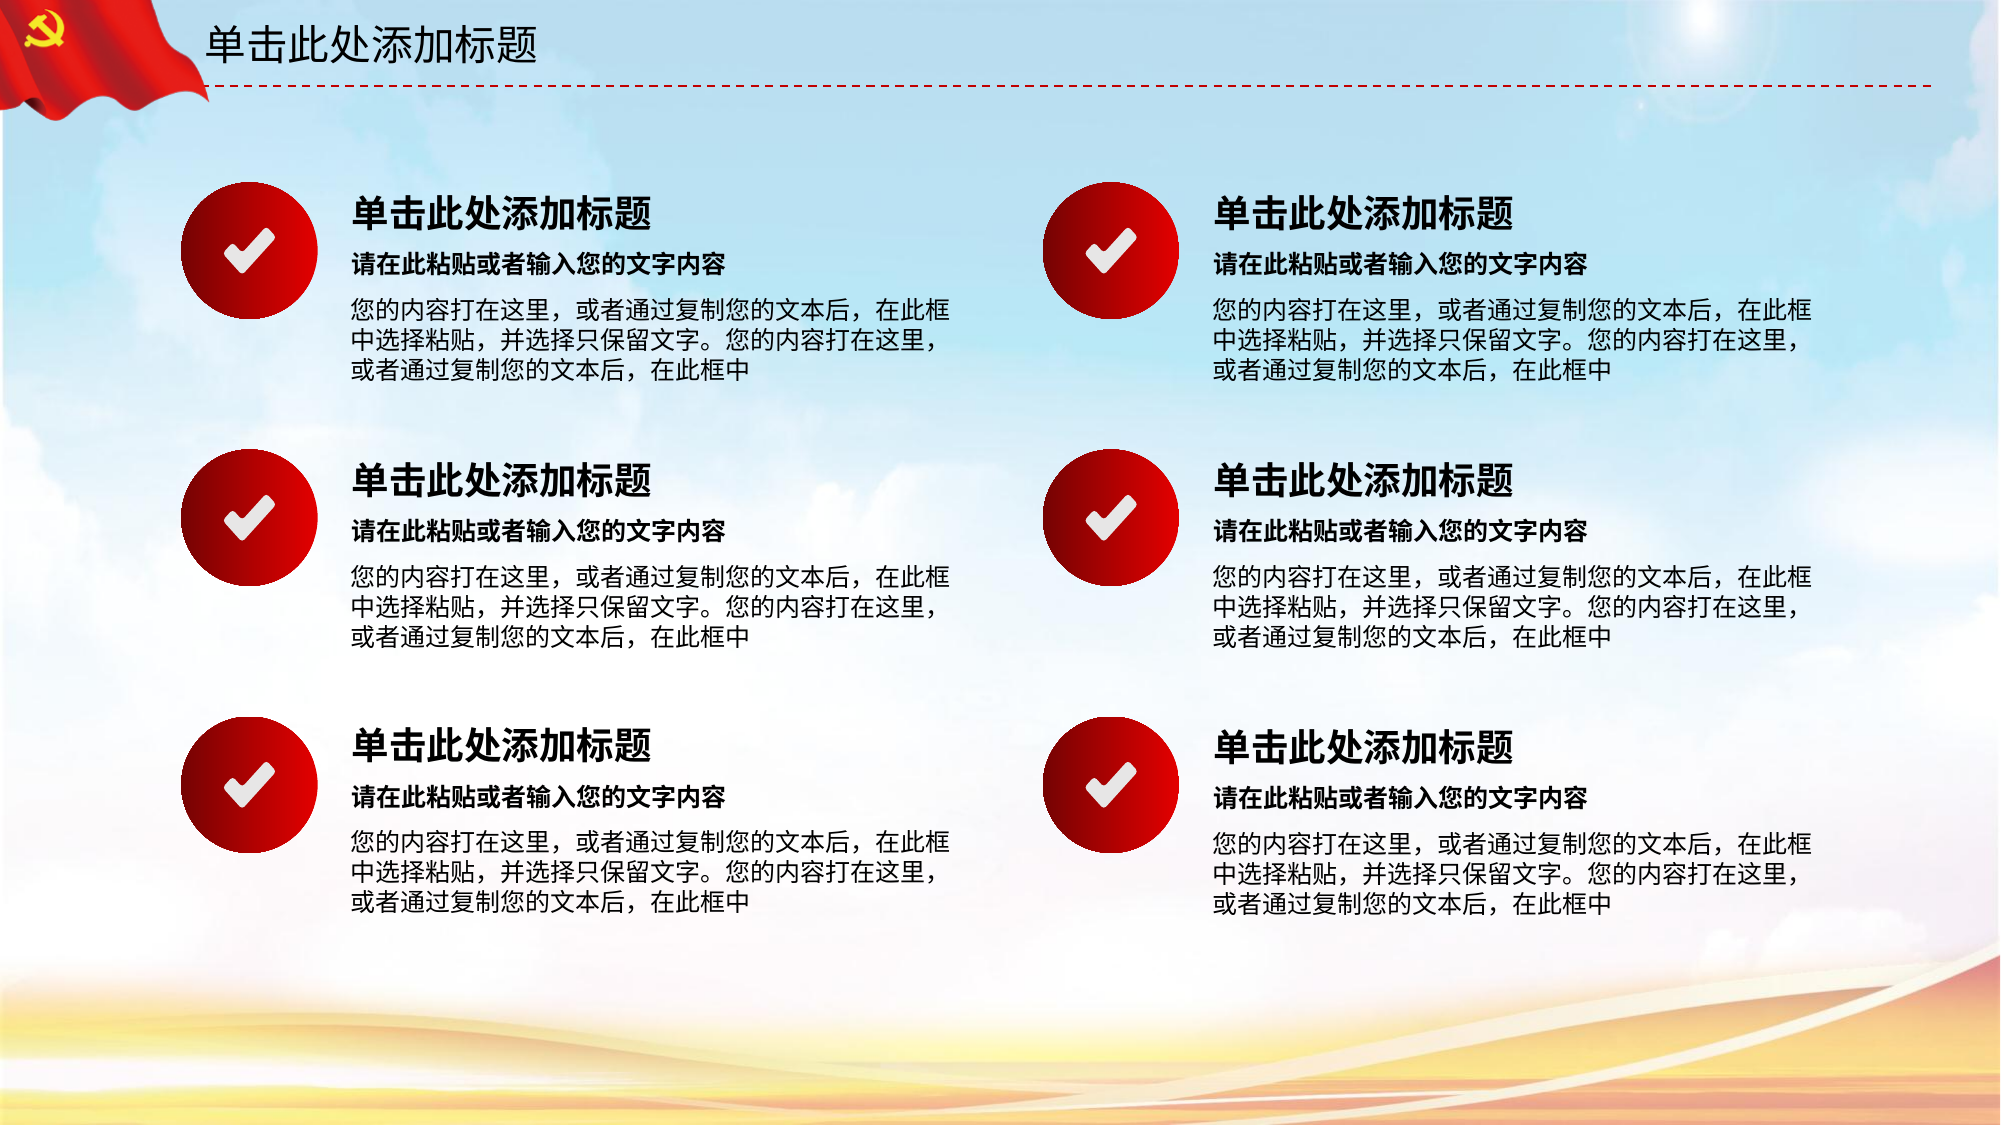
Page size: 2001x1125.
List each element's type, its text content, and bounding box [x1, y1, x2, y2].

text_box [336, 714, 984, 925]
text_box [181, 449, 318, 586]
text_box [1197, 449, 1846, 659]
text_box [181, 716, 318, 853]
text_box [1197, 716, 1846, 926]
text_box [336, 182, 984, 392]
title 单击此处添加标题 [222, 7, 583, 86]
picture [0, 0, 2001, 1125]
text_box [1042, 449, 1180, 586]
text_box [181, 182, 318, 319]
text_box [1042, 182, 1180, 319]
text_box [336, 449, 984, 659]
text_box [1042, 716, 1180, 853]
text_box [1197, 182, 1846, 392]
